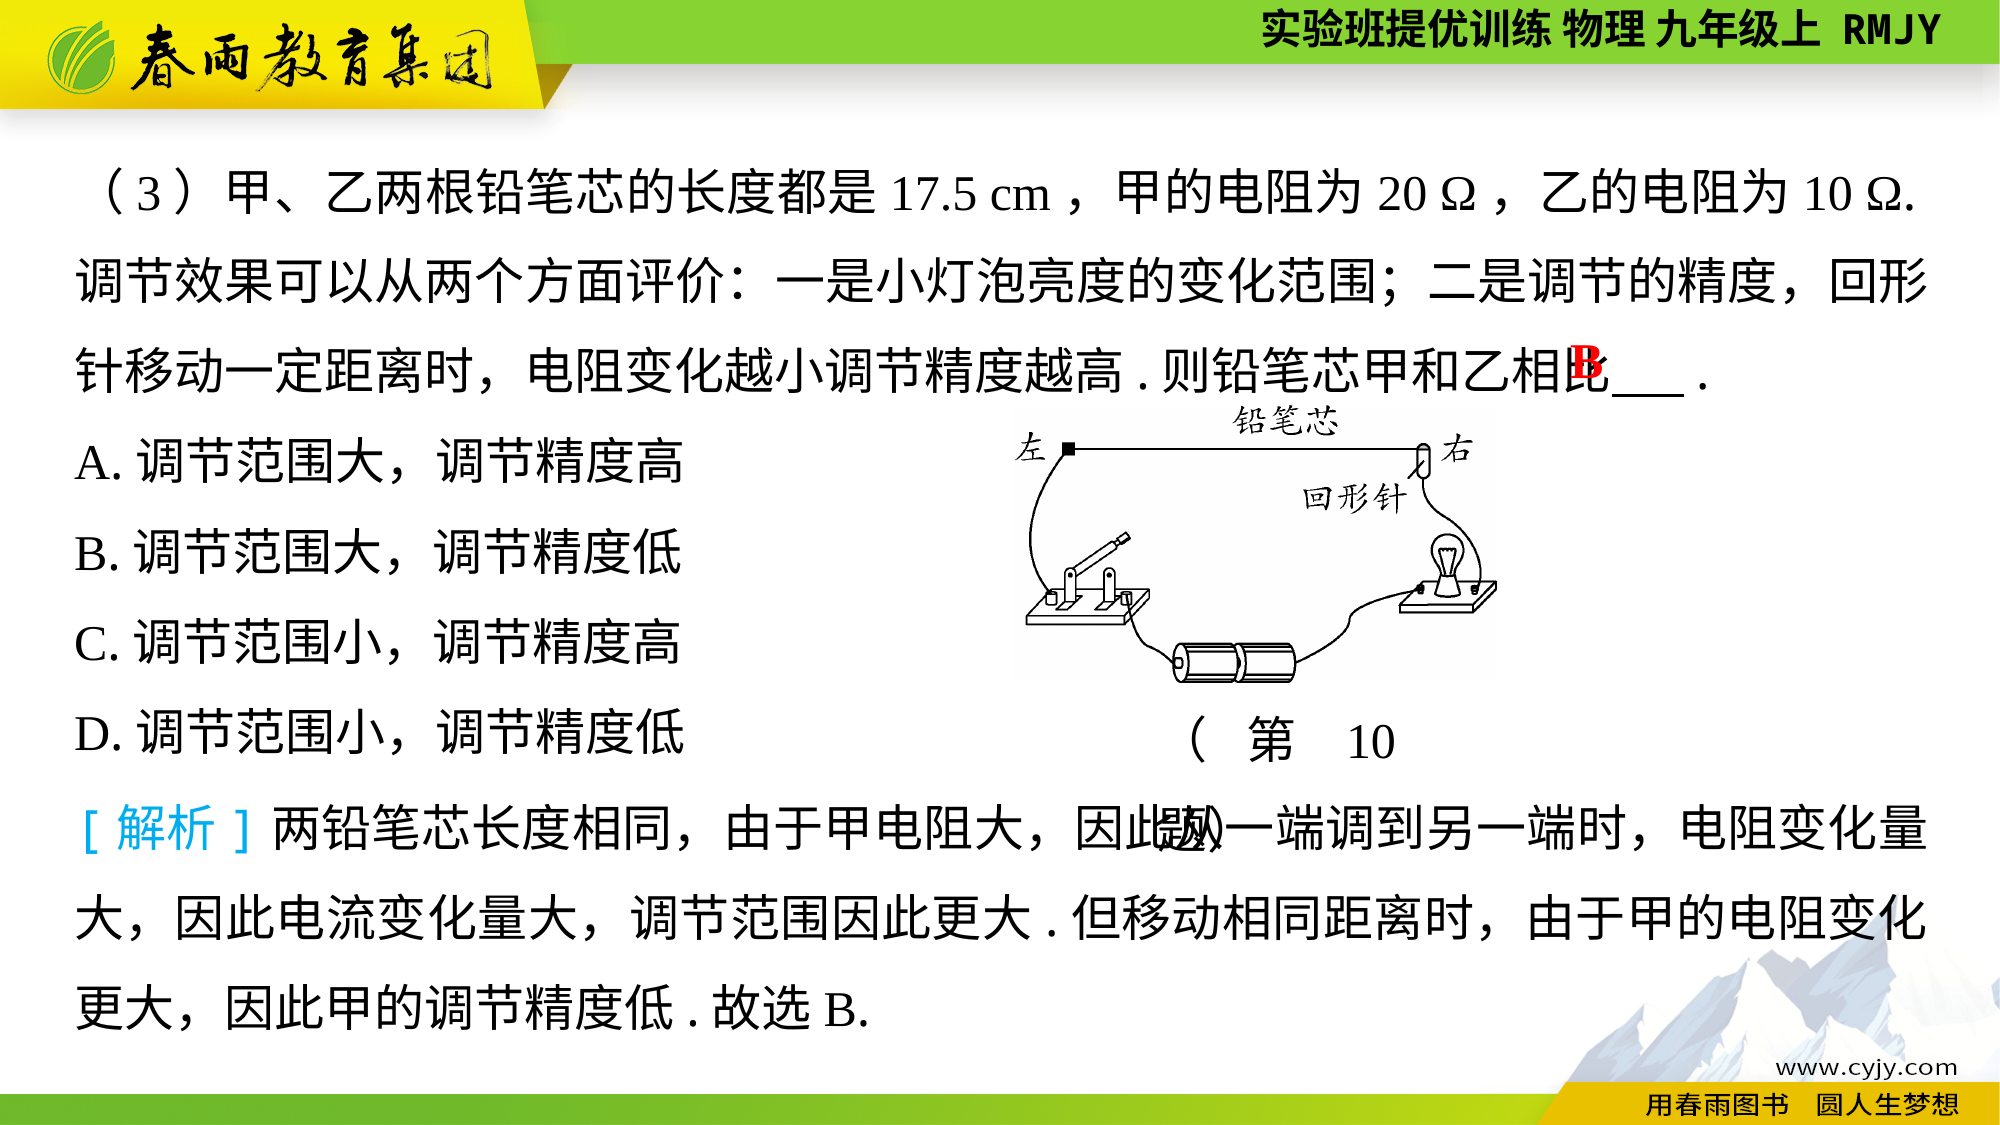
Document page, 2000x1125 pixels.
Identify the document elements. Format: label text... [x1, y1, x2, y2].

picture [0, 0, 2000, 1125]
text_box [解析]两铅笔芯长度相同，由于甲电阻大，因此从一端调到另一端时，电阻变化量大，因此电流变化量大，调节范围因此更大.但移动相同距离时，由于甲的电阻变化更大，因此甲的调节精度低.故选B. [59, 758, 1944, 1044]
text_box B [1555, 321, 1619, 397]
list （3）甲、乙两根铅笔芯的长度都是17.5 cm，甲的电阻为20 Ω，乙的电阻为10 Ω.调节效果可以从两个方面评价：一是小灯泡亮度的变化范围；二是调节的精度，回形针移动一定距离时，电阻变化越小调节精度越高.则铅笔芯甲和乙相比 . A.调节范围大，调节精度高 B.调节范围大，调节精度低 C.调节范围小，调节精度高 D.调节范围小，调节精度低 [59, 122, 1944, 758]
text_box （第10题） [1143, 691, 1423, 758]
